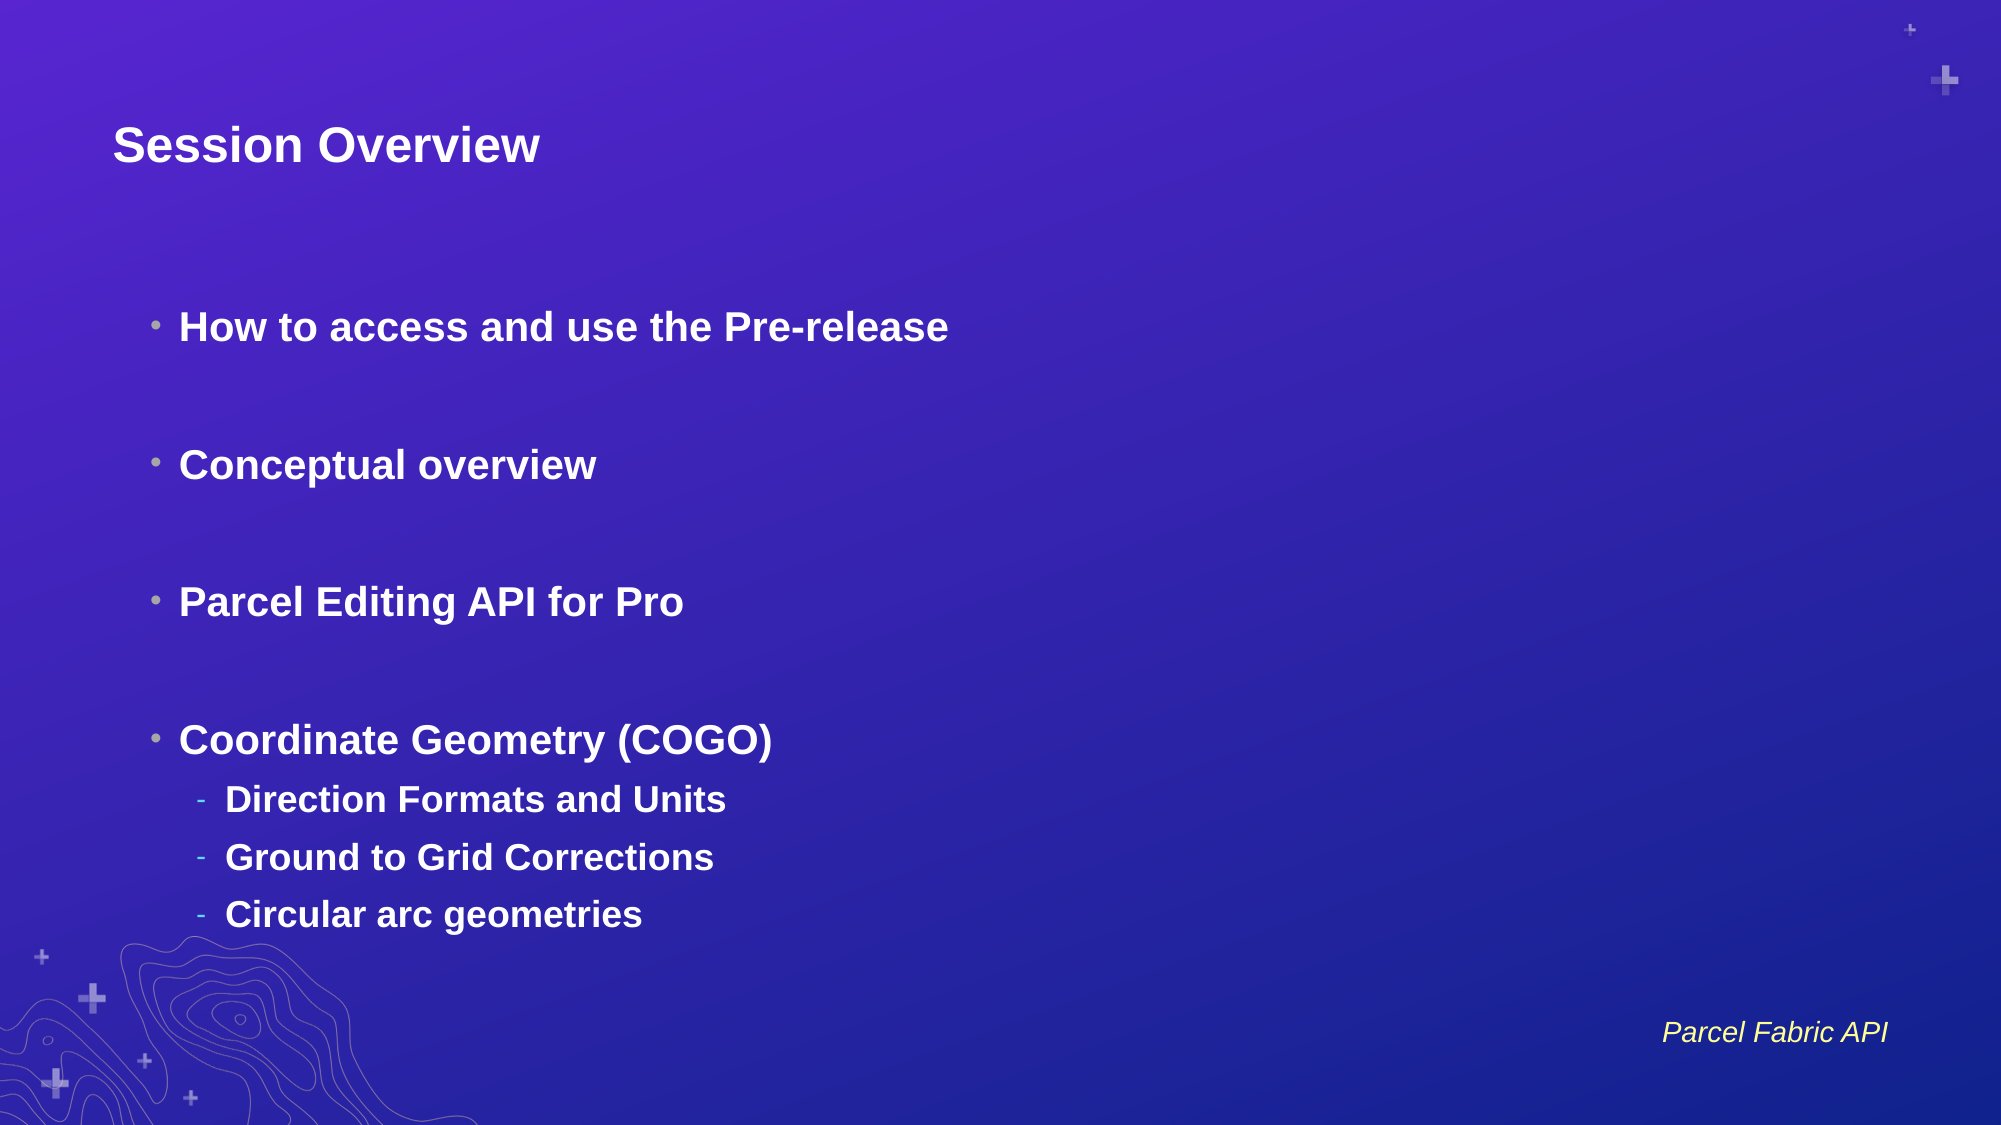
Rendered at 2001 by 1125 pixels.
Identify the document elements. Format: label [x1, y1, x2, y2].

text_box [0, 0, 2000, 1125]
